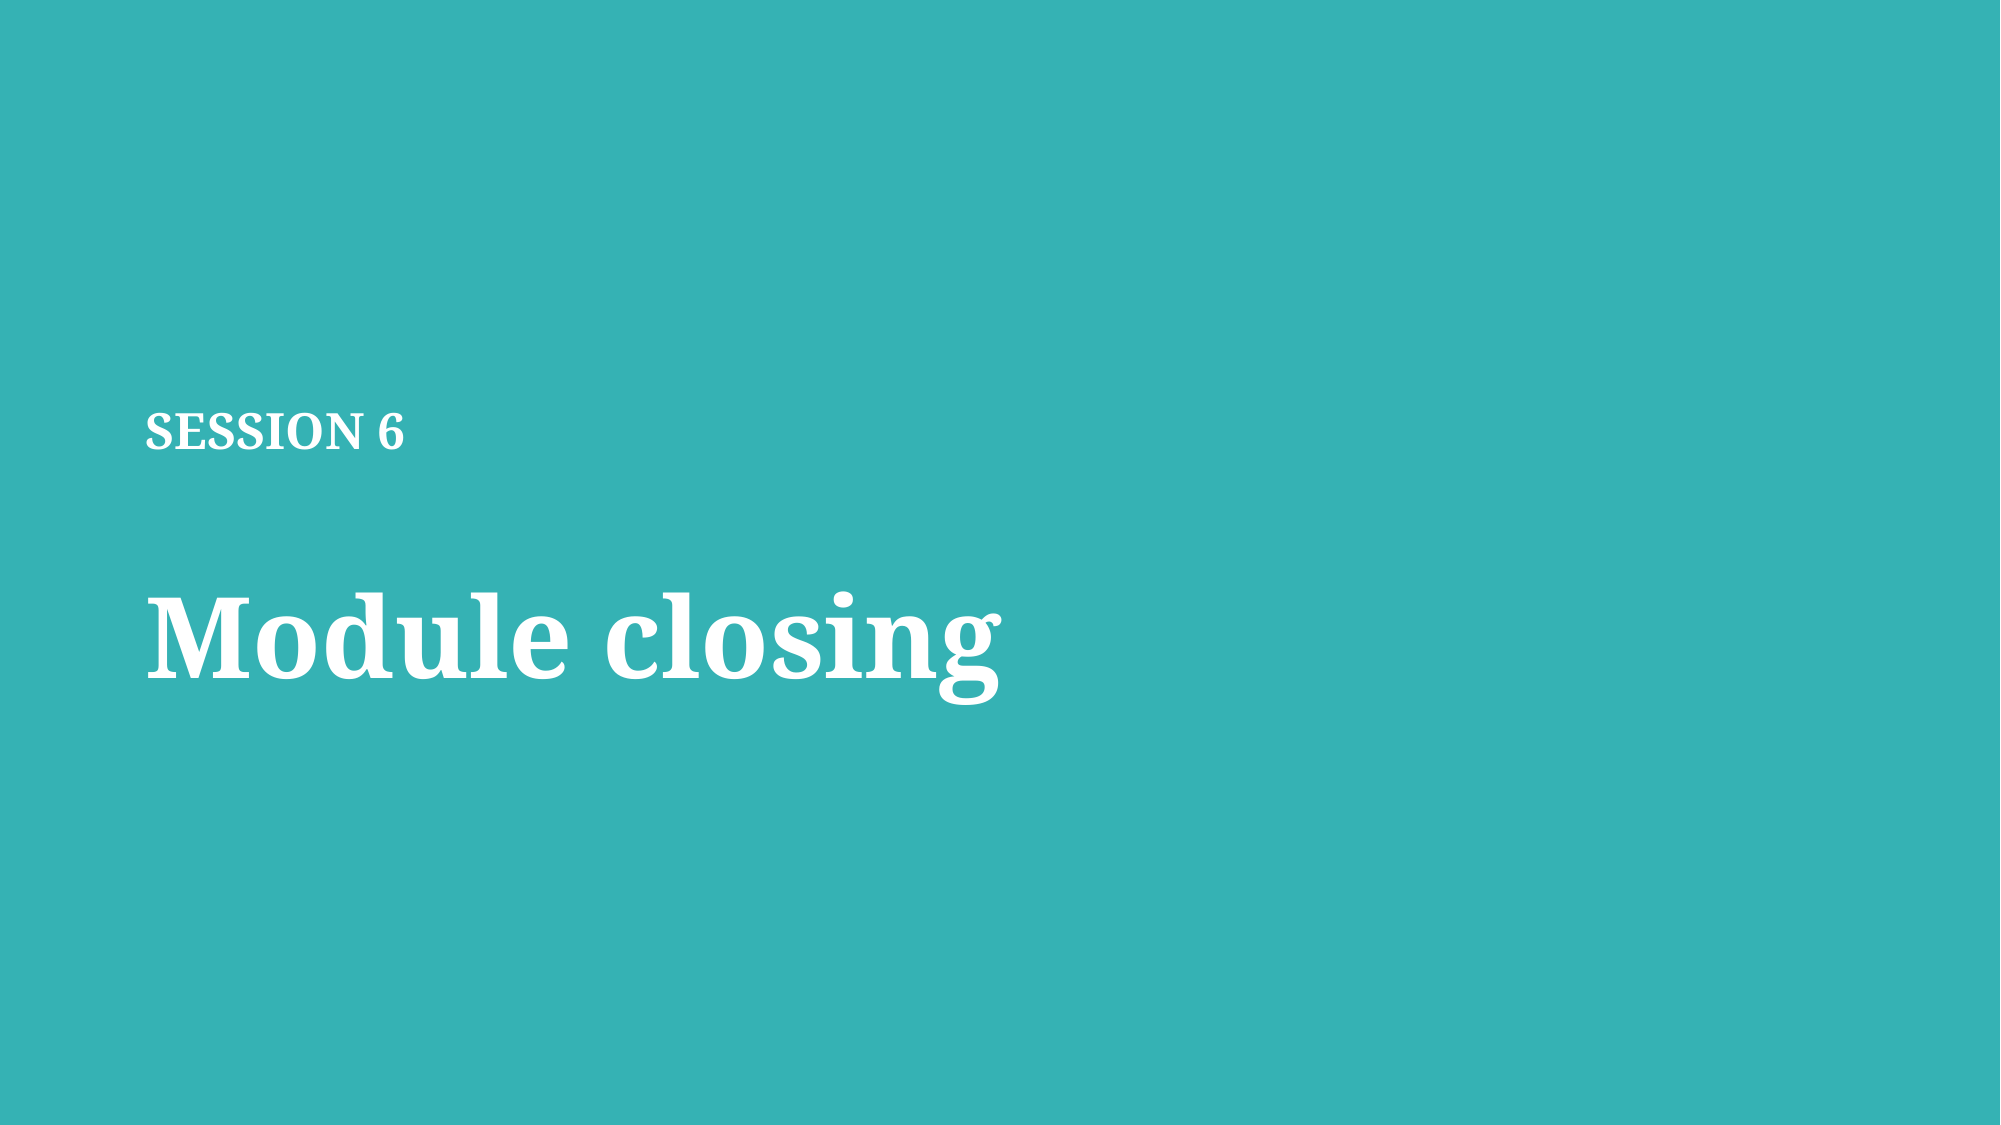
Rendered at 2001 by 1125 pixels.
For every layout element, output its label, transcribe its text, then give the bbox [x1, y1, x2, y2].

title SESSION 6 Module closing [130, 508, 1792, 601]
